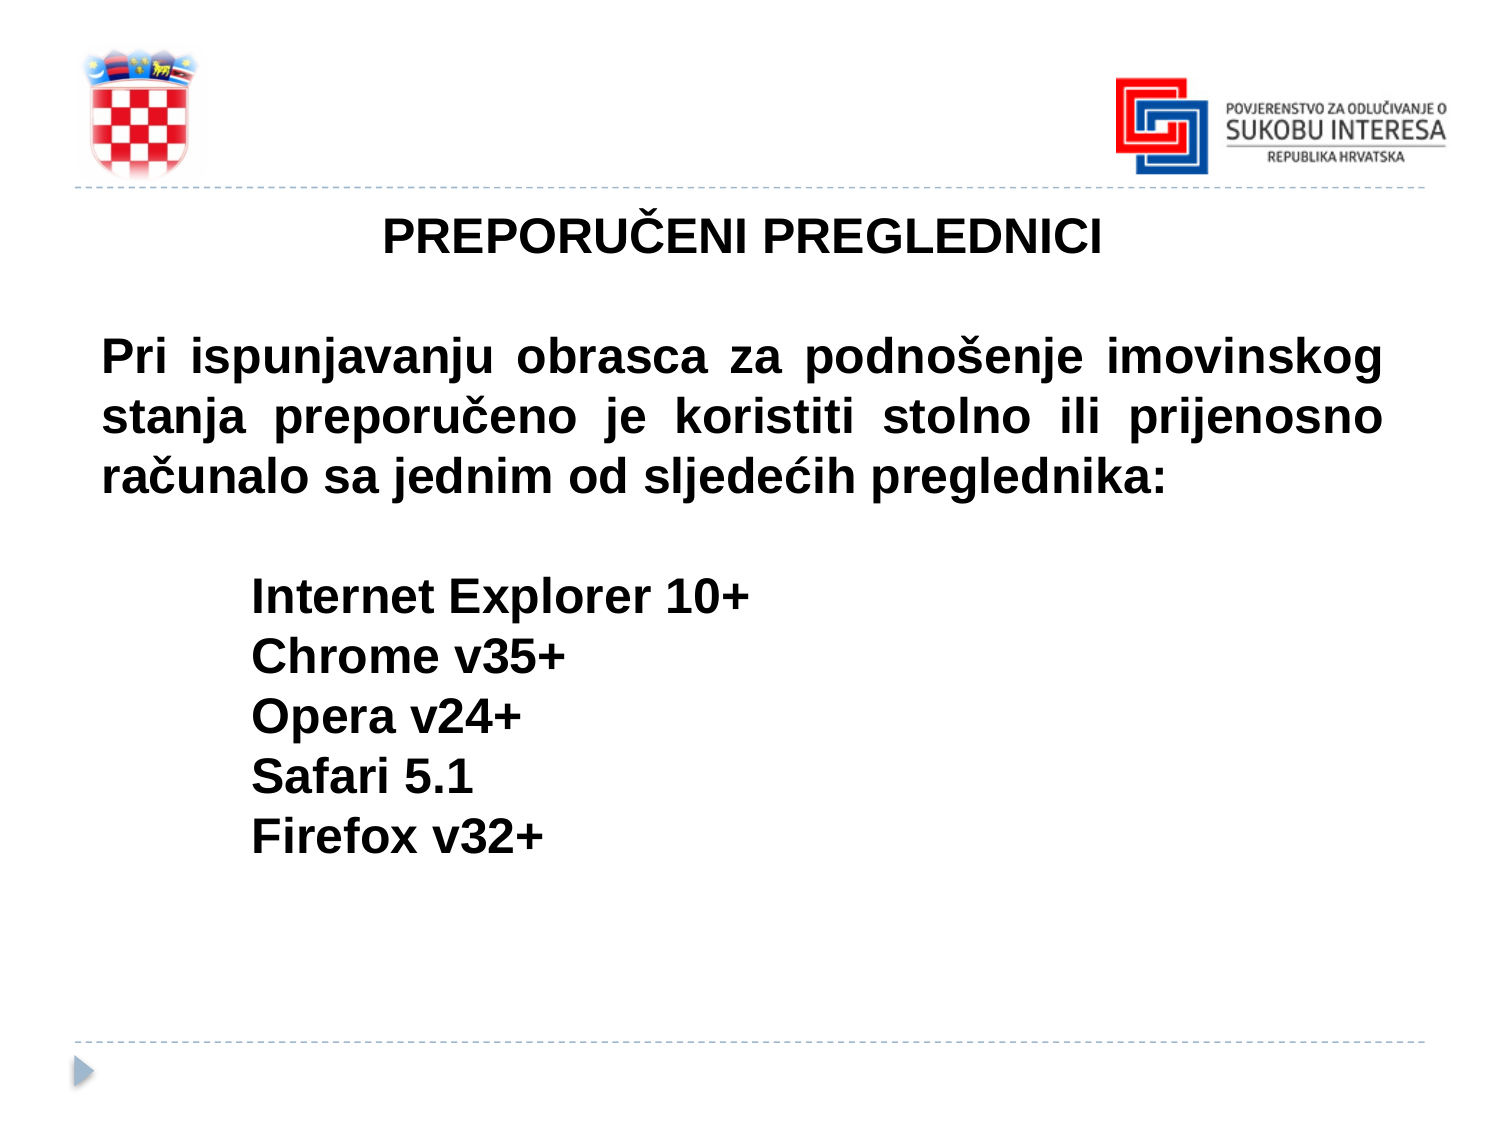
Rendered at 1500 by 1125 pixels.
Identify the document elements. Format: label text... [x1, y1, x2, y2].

picture [1115, 66, 1451, 185]
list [75, 42, 208, 185]
text_box PREPORUČENI PREGLEDNICI Pri ispunjavanju obrasca za podnošenje imovinskog stanja preporučeno je koristiti stolno ili prijenosno računalo sa jednim od sljedećih preglednika: Internet Explorer 10+ Chrome v35+ Opera v24+ Safari 5.1 Firefox v32+ [87, 196, 1400, 871]
title [149, 30, 1500, 194]
